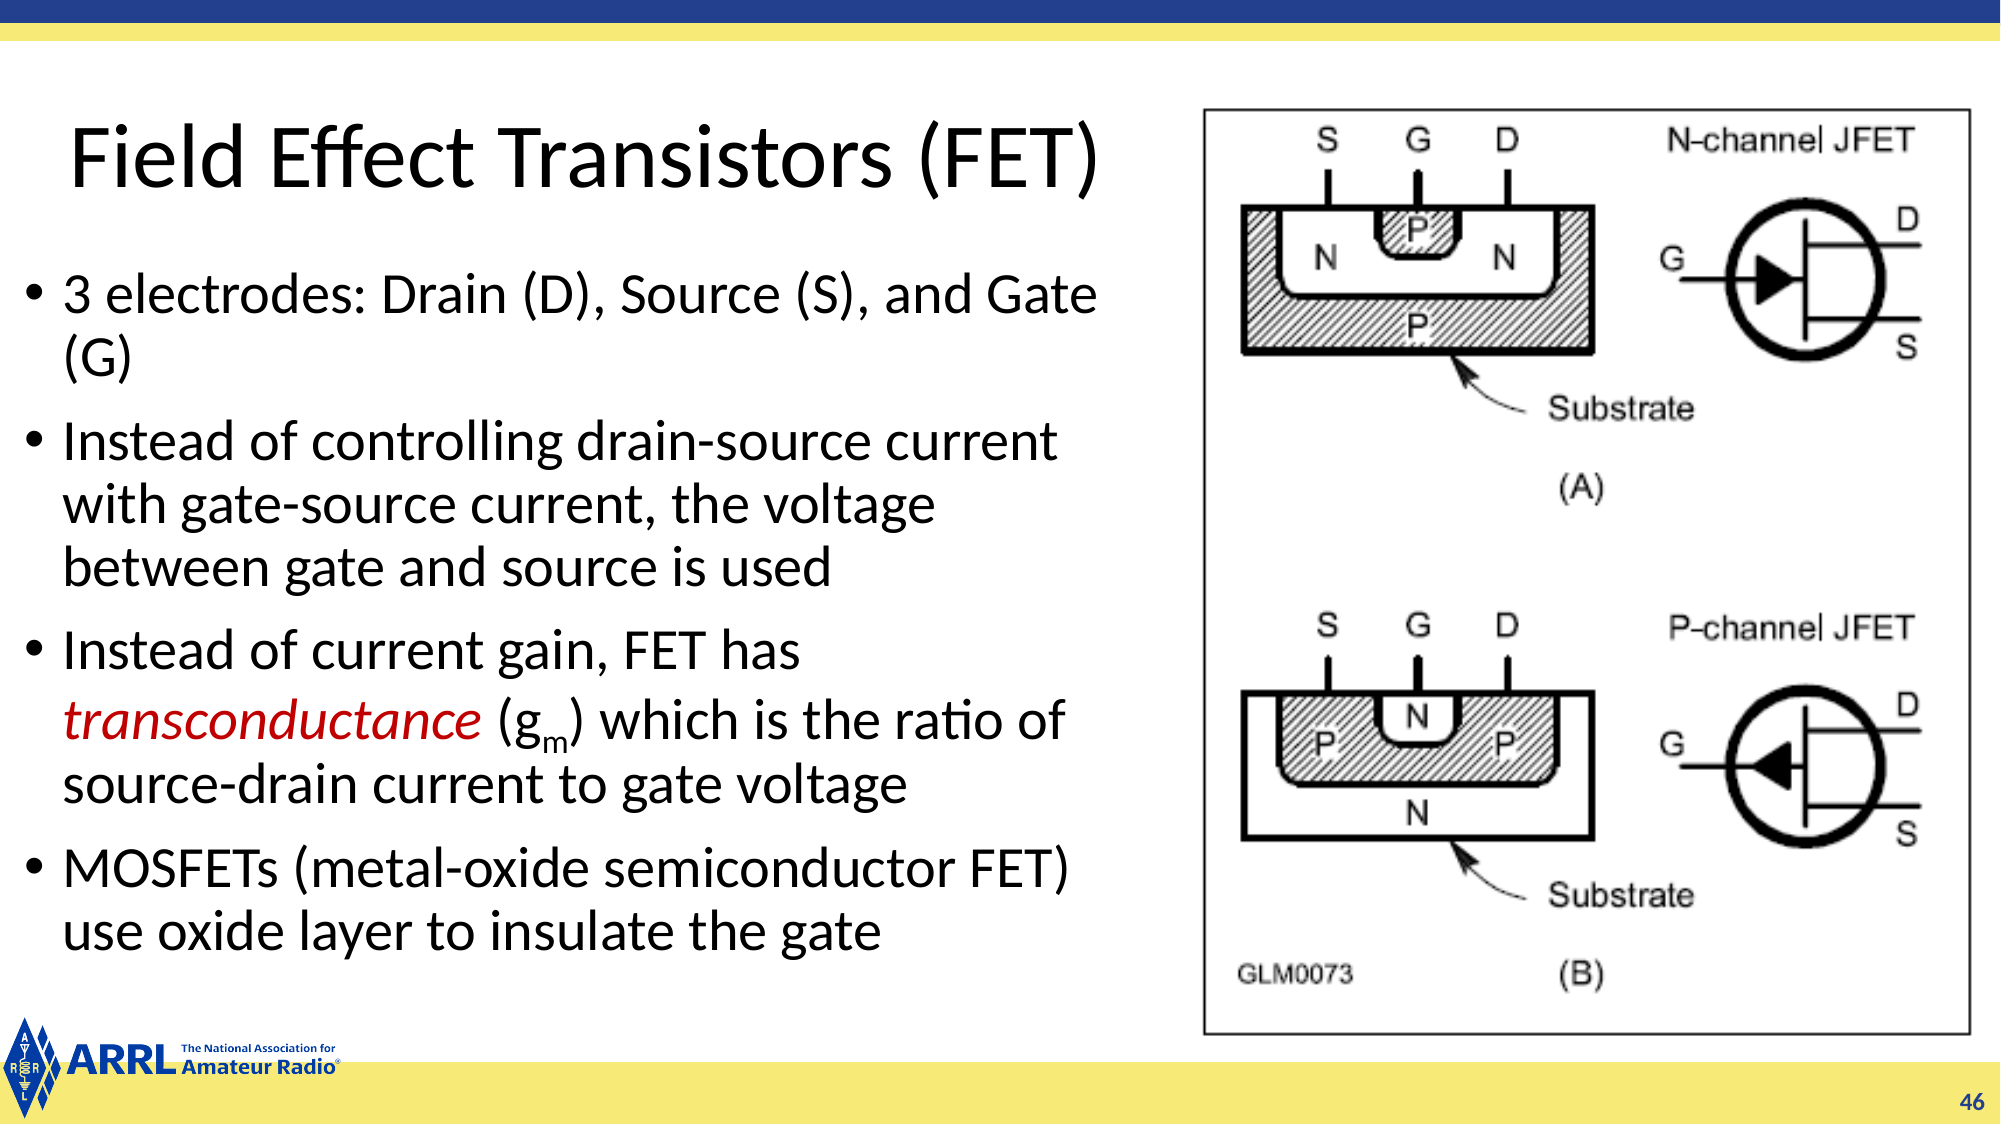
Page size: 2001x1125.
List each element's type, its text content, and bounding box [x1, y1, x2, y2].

title Field Effect Transistors (FET) [54, 100, 1190, 319]
picture [1, 1015, 342, 1121]
list 3 electrodes: Drain (D), Source (S), and Gate (G) Instead of controlling drain-source current with gate-source current, the voltage between gate and source is used Instead of current gain, FET has transconductance (gm) which is the ratio of source-drain current to gate voltage MOSFETs (metal-oxide semiconductor FET) use oxide layer to insulate the gate [10, 256, 1135, 1016]
picture [1190, 100, 1995, 1050]
